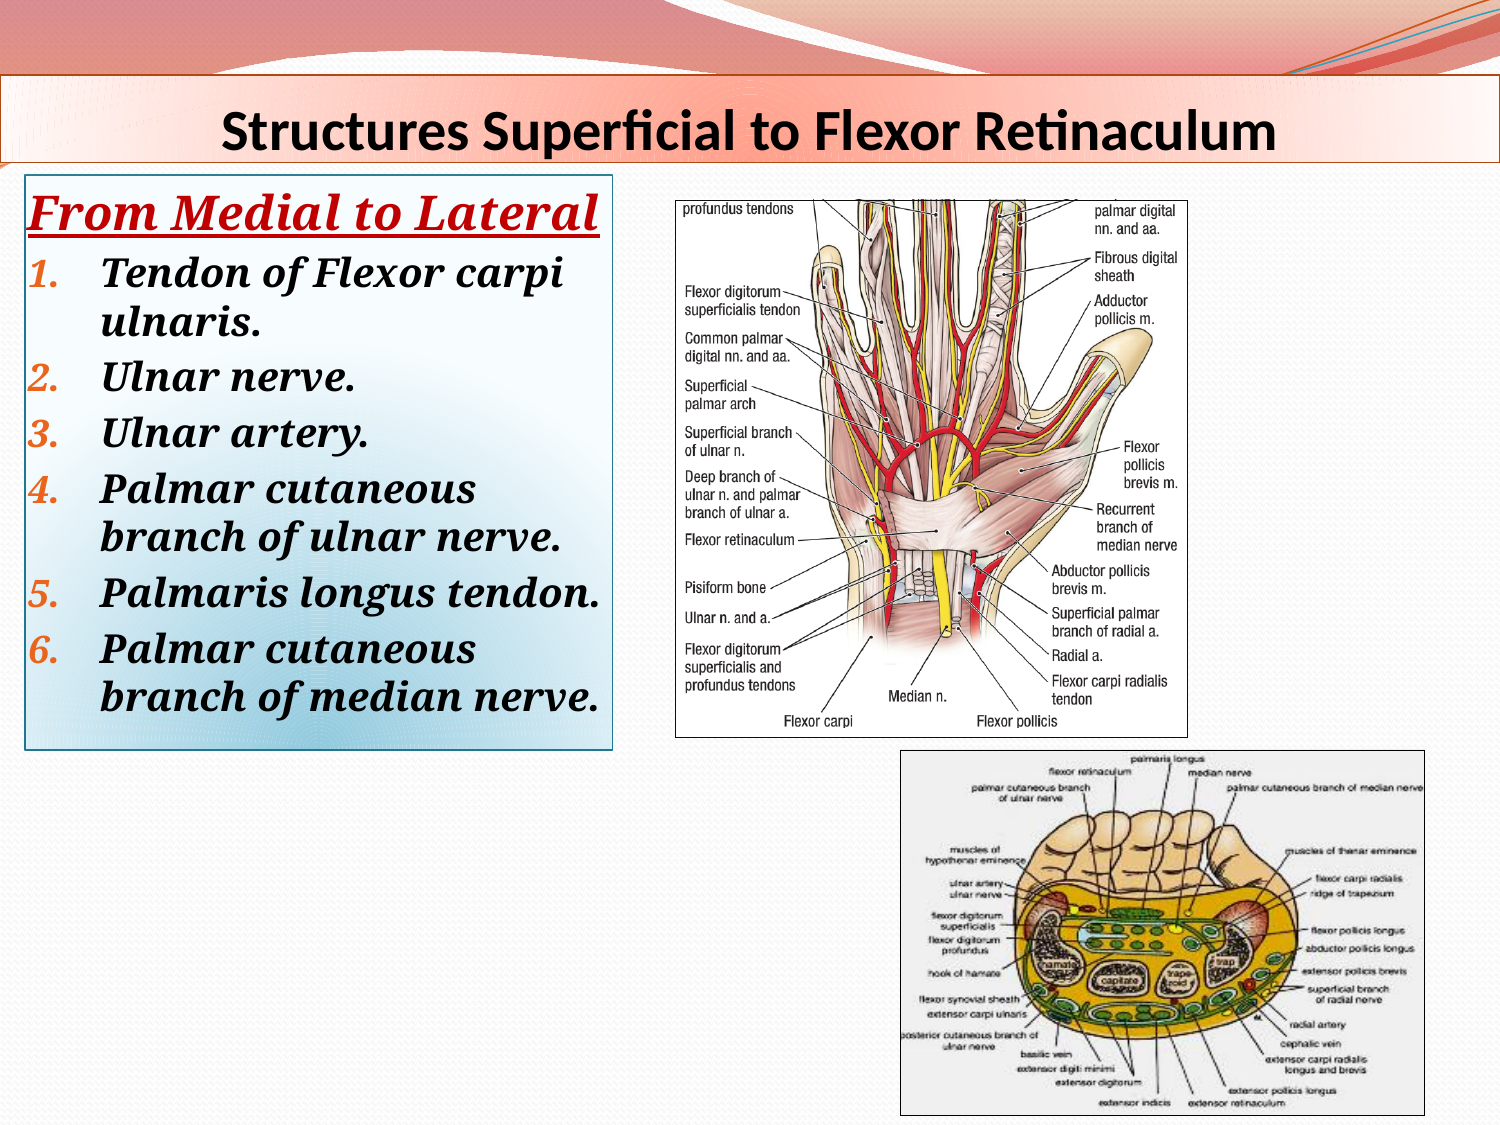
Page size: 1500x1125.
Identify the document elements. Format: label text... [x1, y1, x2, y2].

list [899, 749, 1426, 1116]
picture [674, 199, 1188, 738]
title Structures Superficial to Flexor Retinaculum [0, 74, 1500, 163]
list From Medial to Lateral Tendon of Flexor carpi ulnaris. Ulnar nerve. Ulnar artery. Palmar cutaneous branch of ulnar nerve. Palmaris longus tendon. Palmar cutaneous branch of median nerve. [24, 177, 613, 751]
